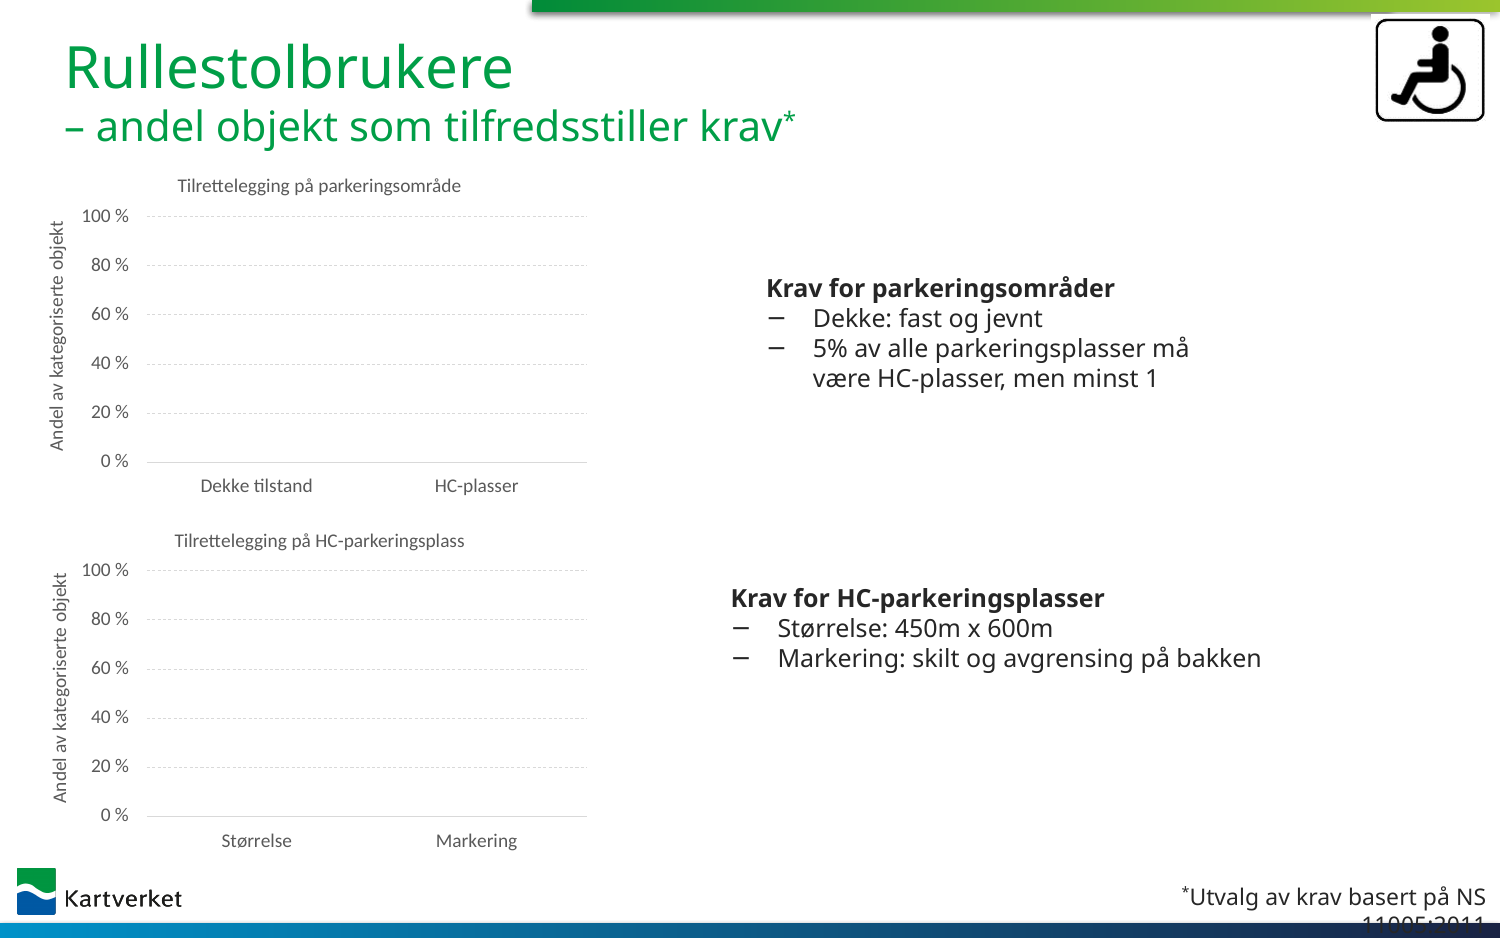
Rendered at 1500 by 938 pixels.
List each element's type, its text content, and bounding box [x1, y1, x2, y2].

picture [1371, 13, 1491, 127]
text_box Rullestolbrukere – andel objekt som tilfredsstiller krav* [49, 23, 1431, 158]
picture [41, 166, 598, 505]
text_box Krav for HC-parkeringsplasser Størrelse: 450m x 600m Markering: skilt og avgrensing på bakken [715, 574, 1278, 680]
picture [41, 520, 598, 859]
text_box Krav for parkeringsområder Dekke: fast og jevnt 5% av alle parkeringsplasser må være HC-plasser, men minst 1 [751, 264, 1232, 400]
text_box *Utvalg av krav basert på NS 11005:2011 [1068, 873, 1500, 938]
